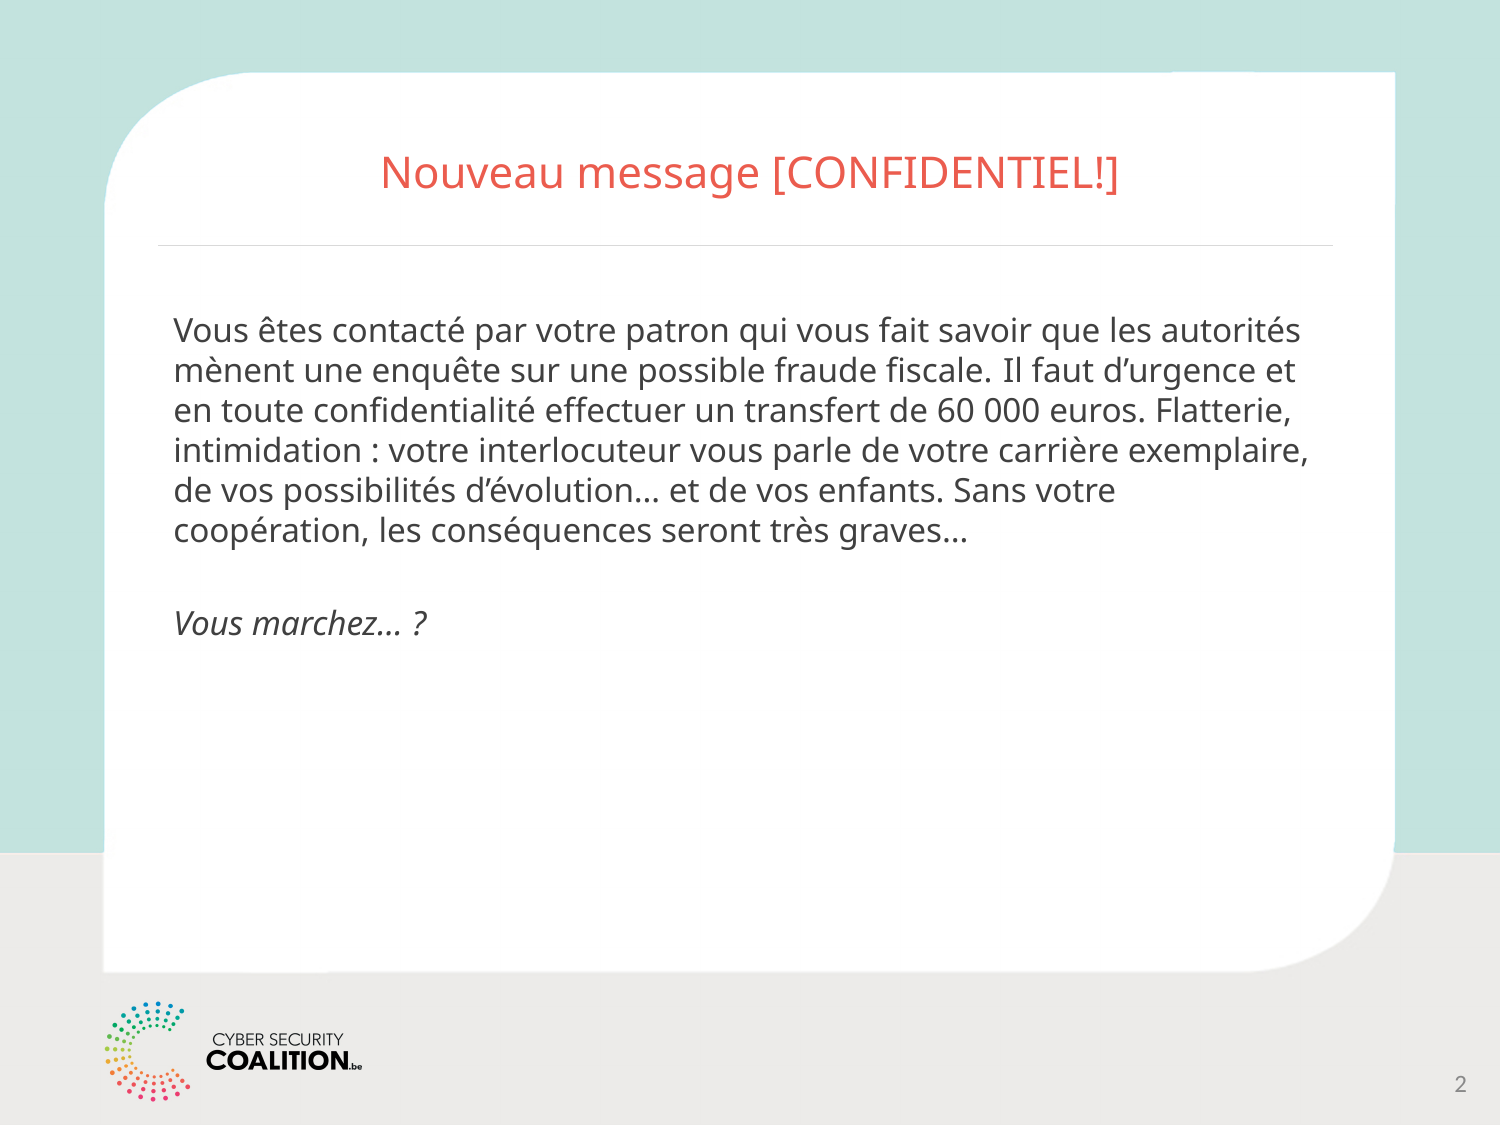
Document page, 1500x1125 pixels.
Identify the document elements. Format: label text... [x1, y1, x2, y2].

list Vous êtes contacté par votre patron qui vous fait savoir que les autorités mènent une enquête sur une possible fraude fiscale. Il faut d’urgence et en toute confidentialité effectuer un transfert de 60 000 euros. Flatterie, intimidation : votre interlocuteur vous parle de votre carrière exemplaire, de vos possibilités d’évolution… et de vos enfants. Sans votre coopération, les conséquences seront très graves… Vous marchez… ? [158, 302, 1334, 911]
picture [0, 0, 1500, 1125]
slide_number 2 [1425, 1052, 1497, 1112]
title Nouveau message [CONFIDENTIEL!] [261, 77, 1239, 265]
